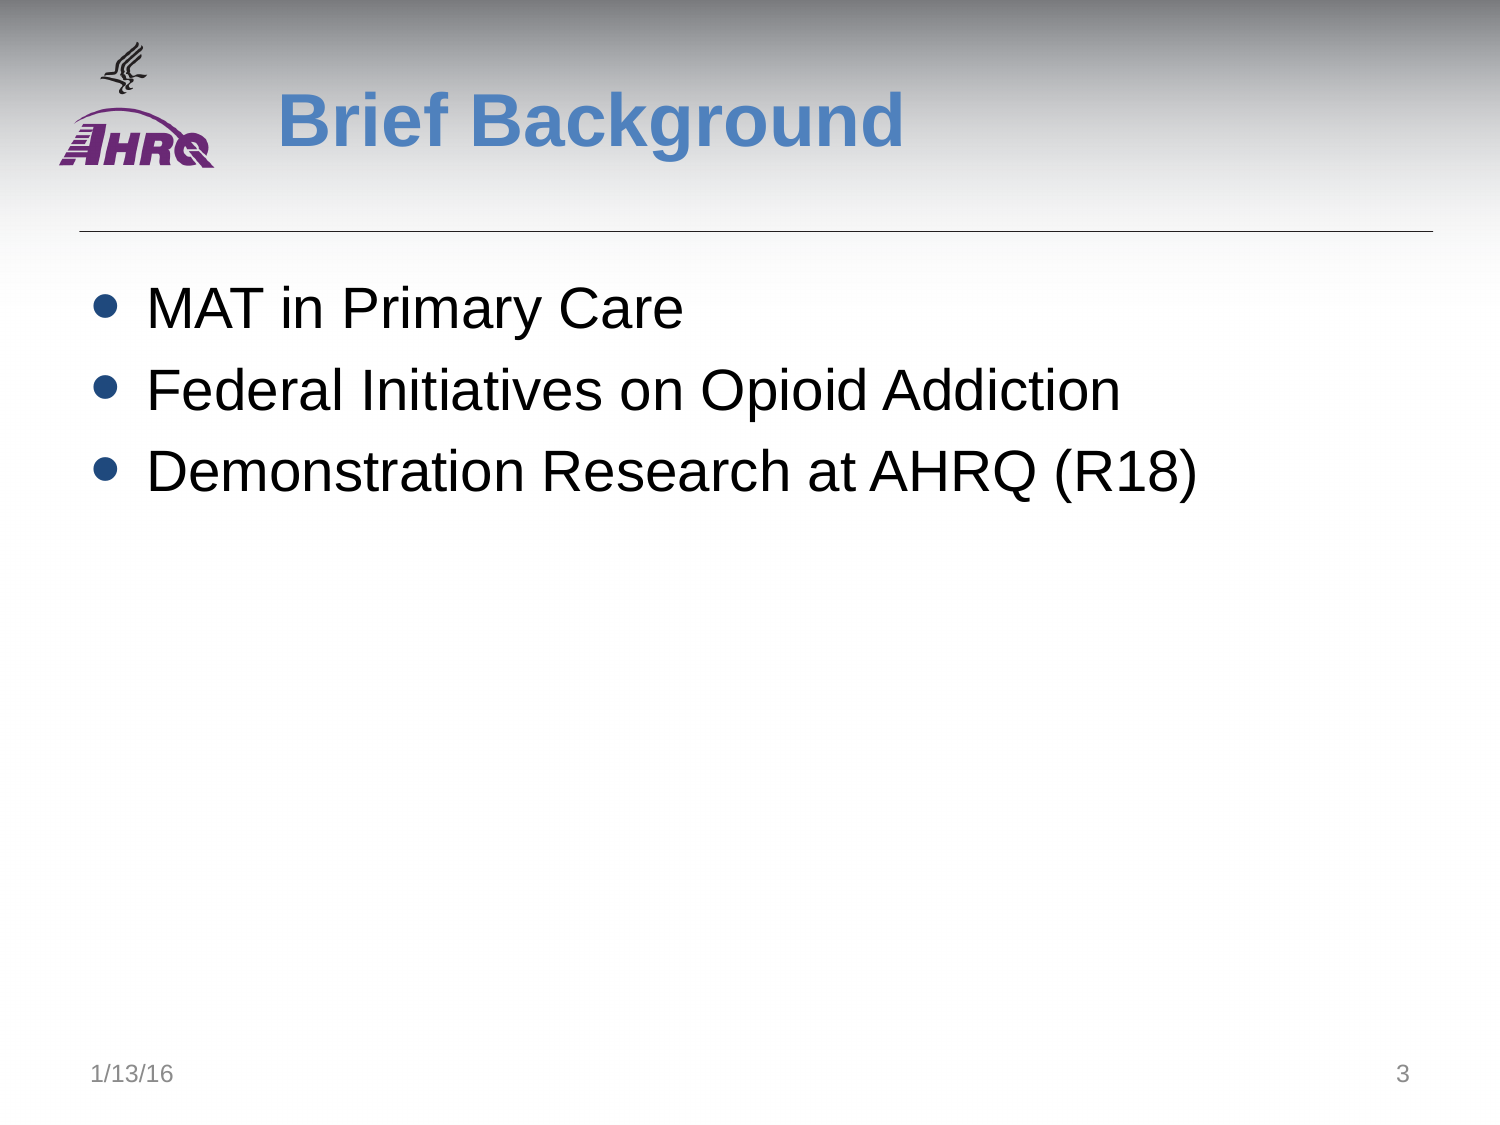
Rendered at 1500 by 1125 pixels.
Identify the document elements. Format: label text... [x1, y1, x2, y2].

list MAT in Primary Care Federal Initiatives on Opioid Addiction Demonstration Research at AHRQ (R18) [75, 262, 1425, 1005]
title Brief Background [262, 45, 1425, 188]
picture [0, 0, 1500, 1125]
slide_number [75, 1042, 425, 1103]
slide_number 3 [1074, 1042, 1425, 1103]
